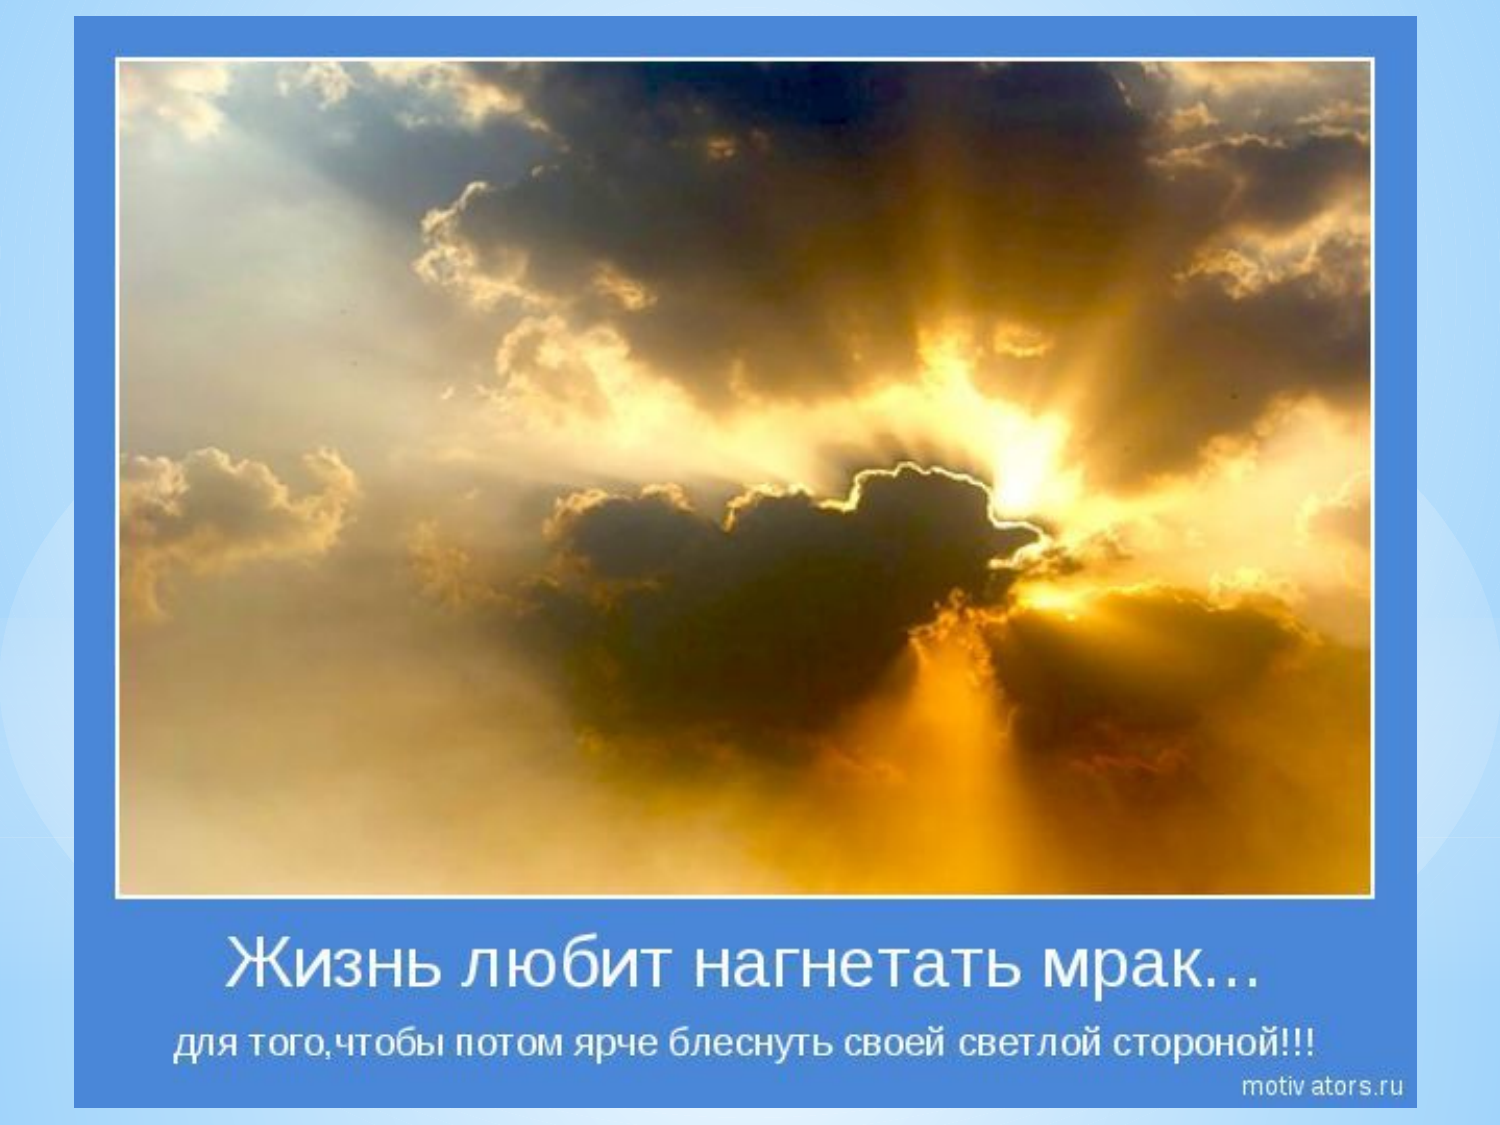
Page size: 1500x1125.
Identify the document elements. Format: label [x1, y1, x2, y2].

picture [74, 15, 1417, 1109]
